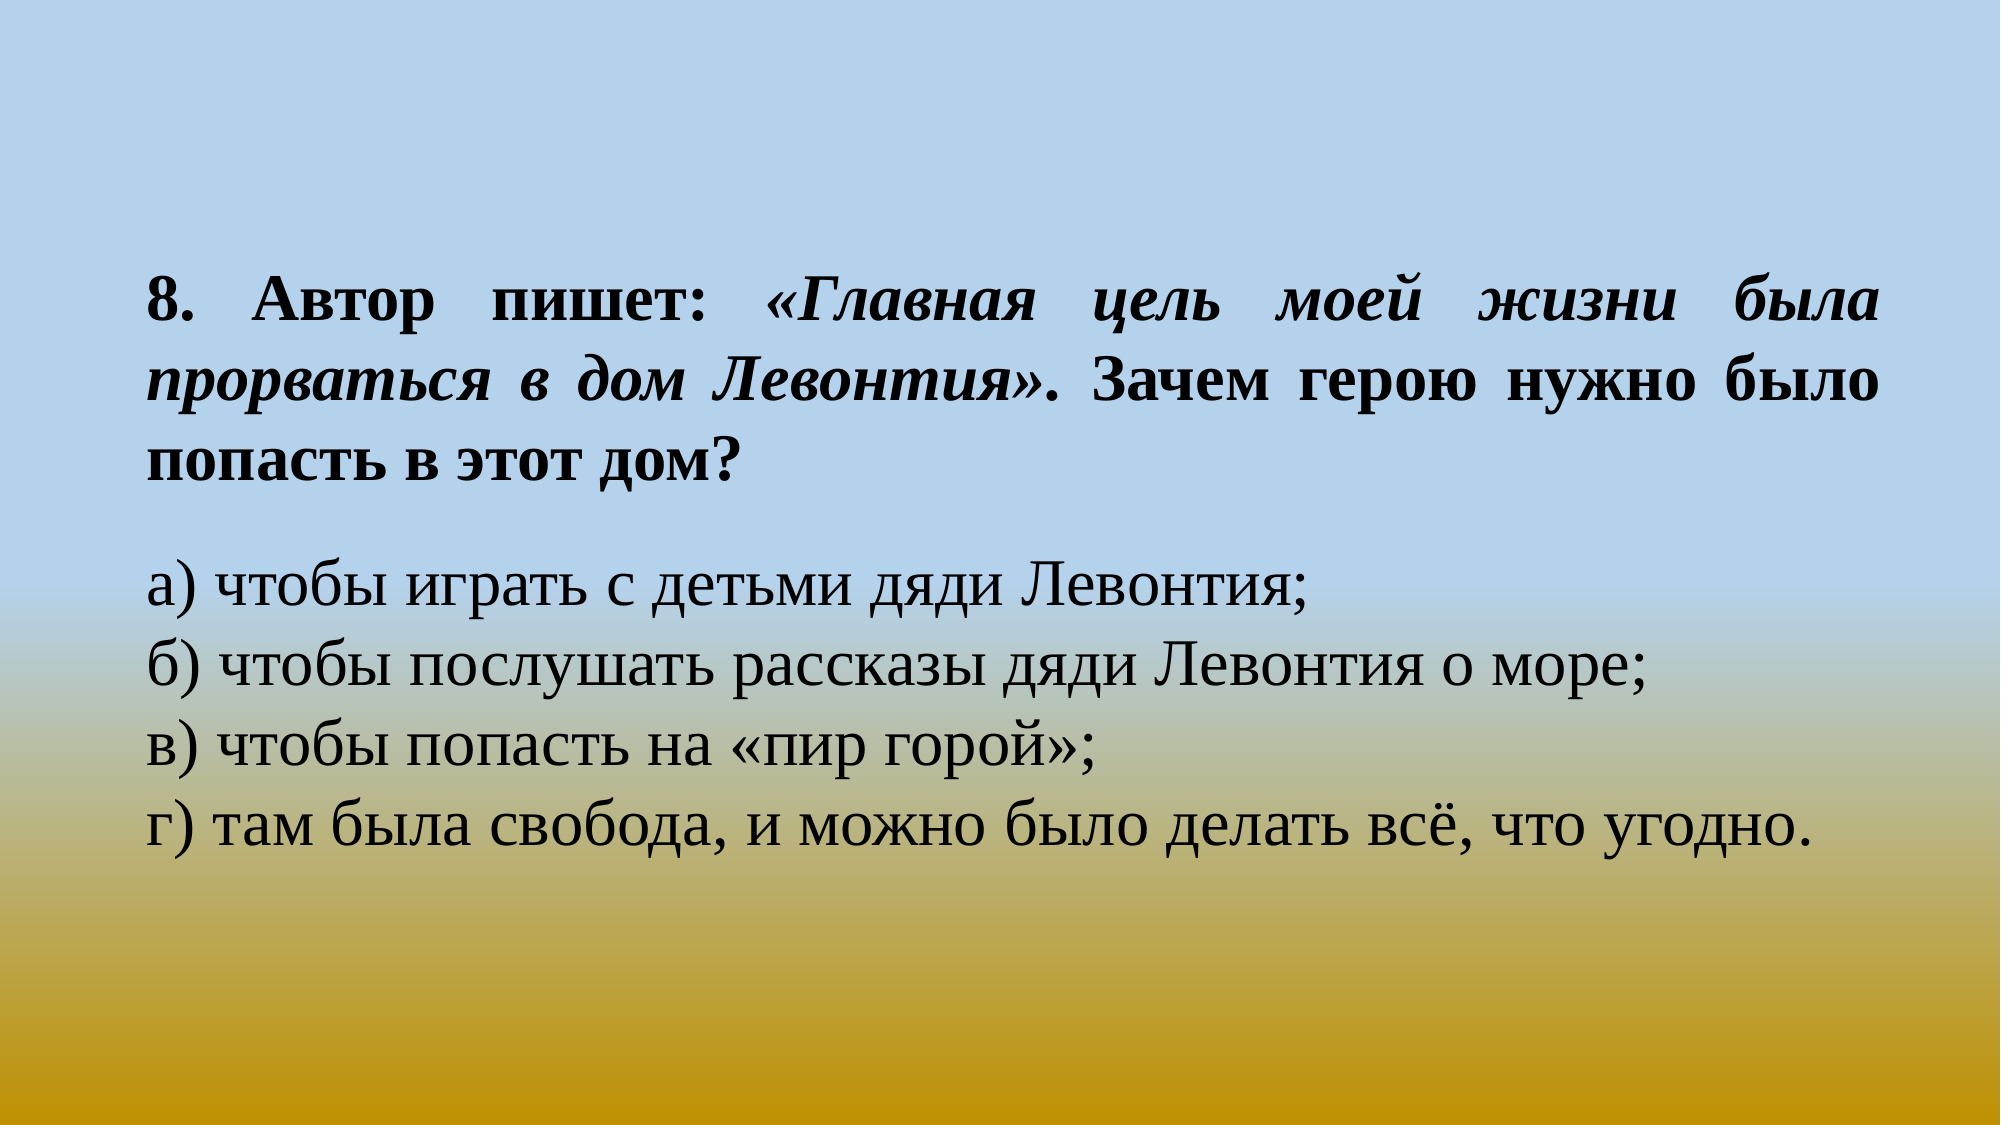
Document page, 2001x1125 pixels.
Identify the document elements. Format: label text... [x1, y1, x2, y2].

text_box 8. Автор пишет: «Главная цель моей жизни была прорваться в дом Левонтия». Зачем герою нужно было попасть в этот дом? а) чтобы играть с детьми дяди Левонтия; б) чтобы послушать рассказы дяди Левонтия о море; в) чтобы попасть на «пир горой»; г) там была свобода, и можно было делать всё, что угодно. [131, 246, 1897, 867]
